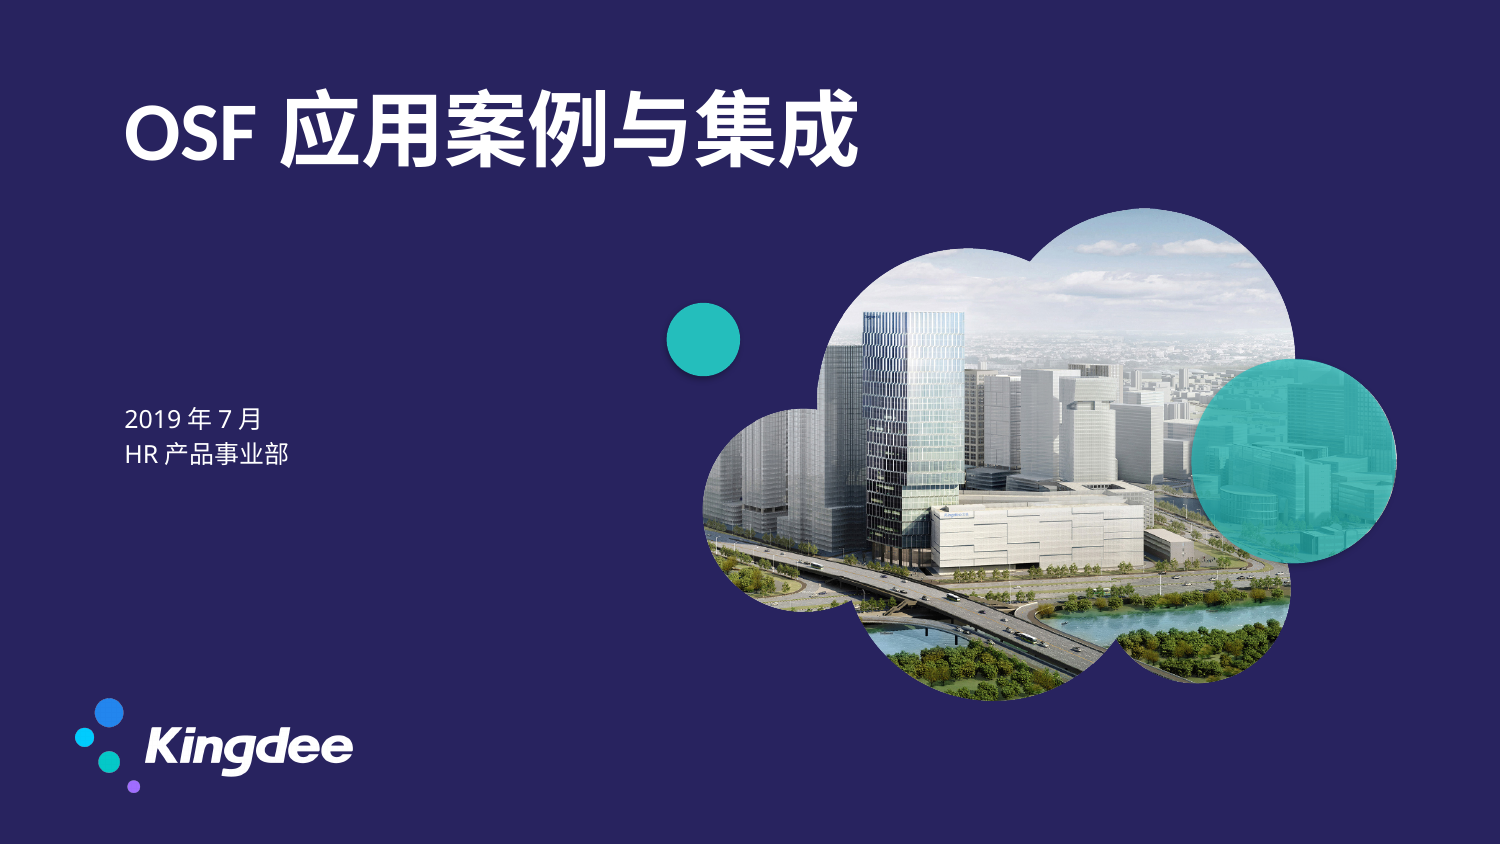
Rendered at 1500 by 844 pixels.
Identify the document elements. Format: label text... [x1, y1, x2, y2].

picture [0, 0, 1500, 844]
list 2019年7月 HR产品事业部 [124, 403, 710, 514]
title OSF应用案例与集成 [124, 88, 1376, 402]
